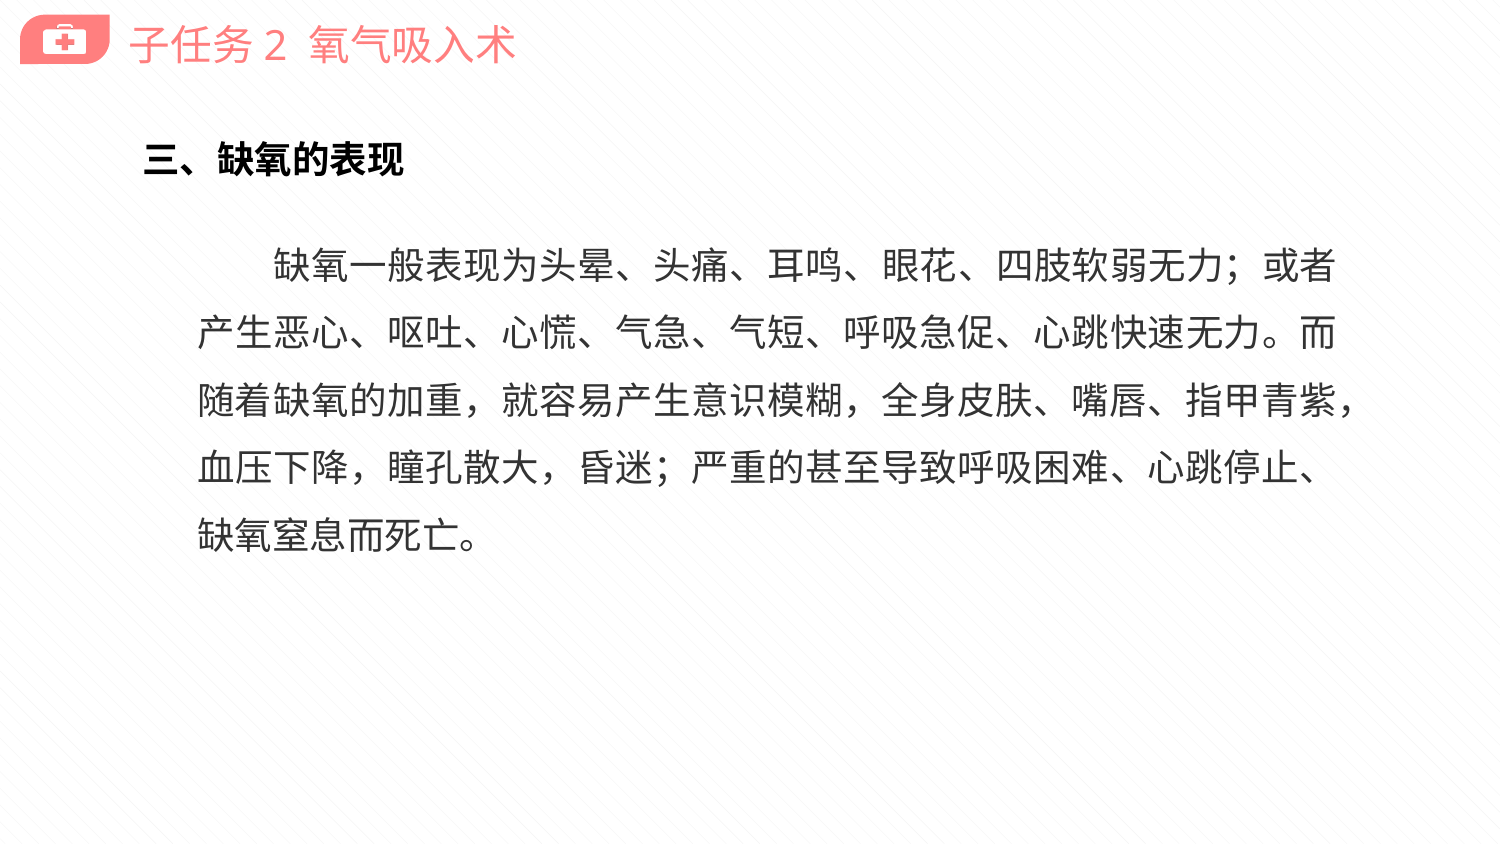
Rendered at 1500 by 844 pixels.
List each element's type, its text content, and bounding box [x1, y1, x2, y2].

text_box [19, 11, 863, 78]
text_box 缺氧一般表现为头晕、头痛、耳鸣、眼花、四肢软弱无力；或者产生恶心、呕吐、心慌、气急、气短、呼吸急促、心跳快速无力。而随着缺氧的加重，就容易产生意识模糊，全身皮肤、嘴唇、指甲青紫，血压下降，瞳孔散大，昏迷；严重的甚至导致呼吸困难、心跳停止、缺氧窒息而死亡。 [182, 211, 1353, 564]
text_box 三、缺氧的表现 [64, 96, 815, 189]
